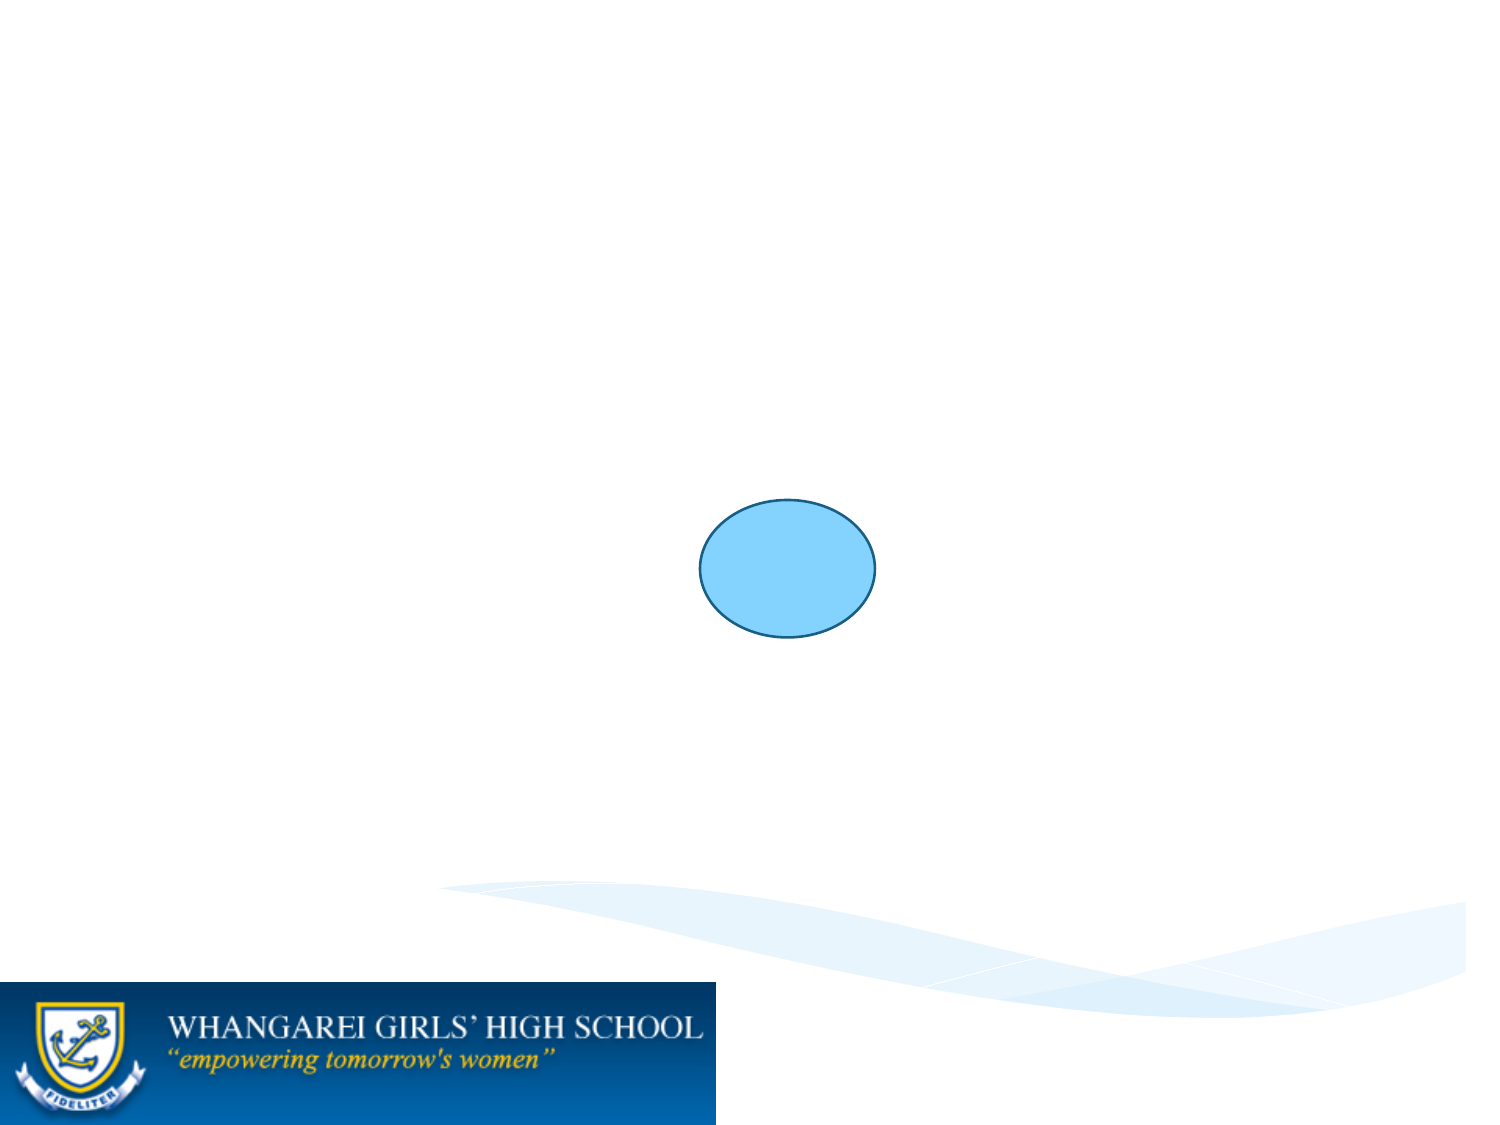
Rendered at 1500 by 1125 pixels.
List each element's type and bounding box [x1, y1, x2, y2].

picture [0, 982, 716, 1125]
text_box [698, 498, 877, 639]
